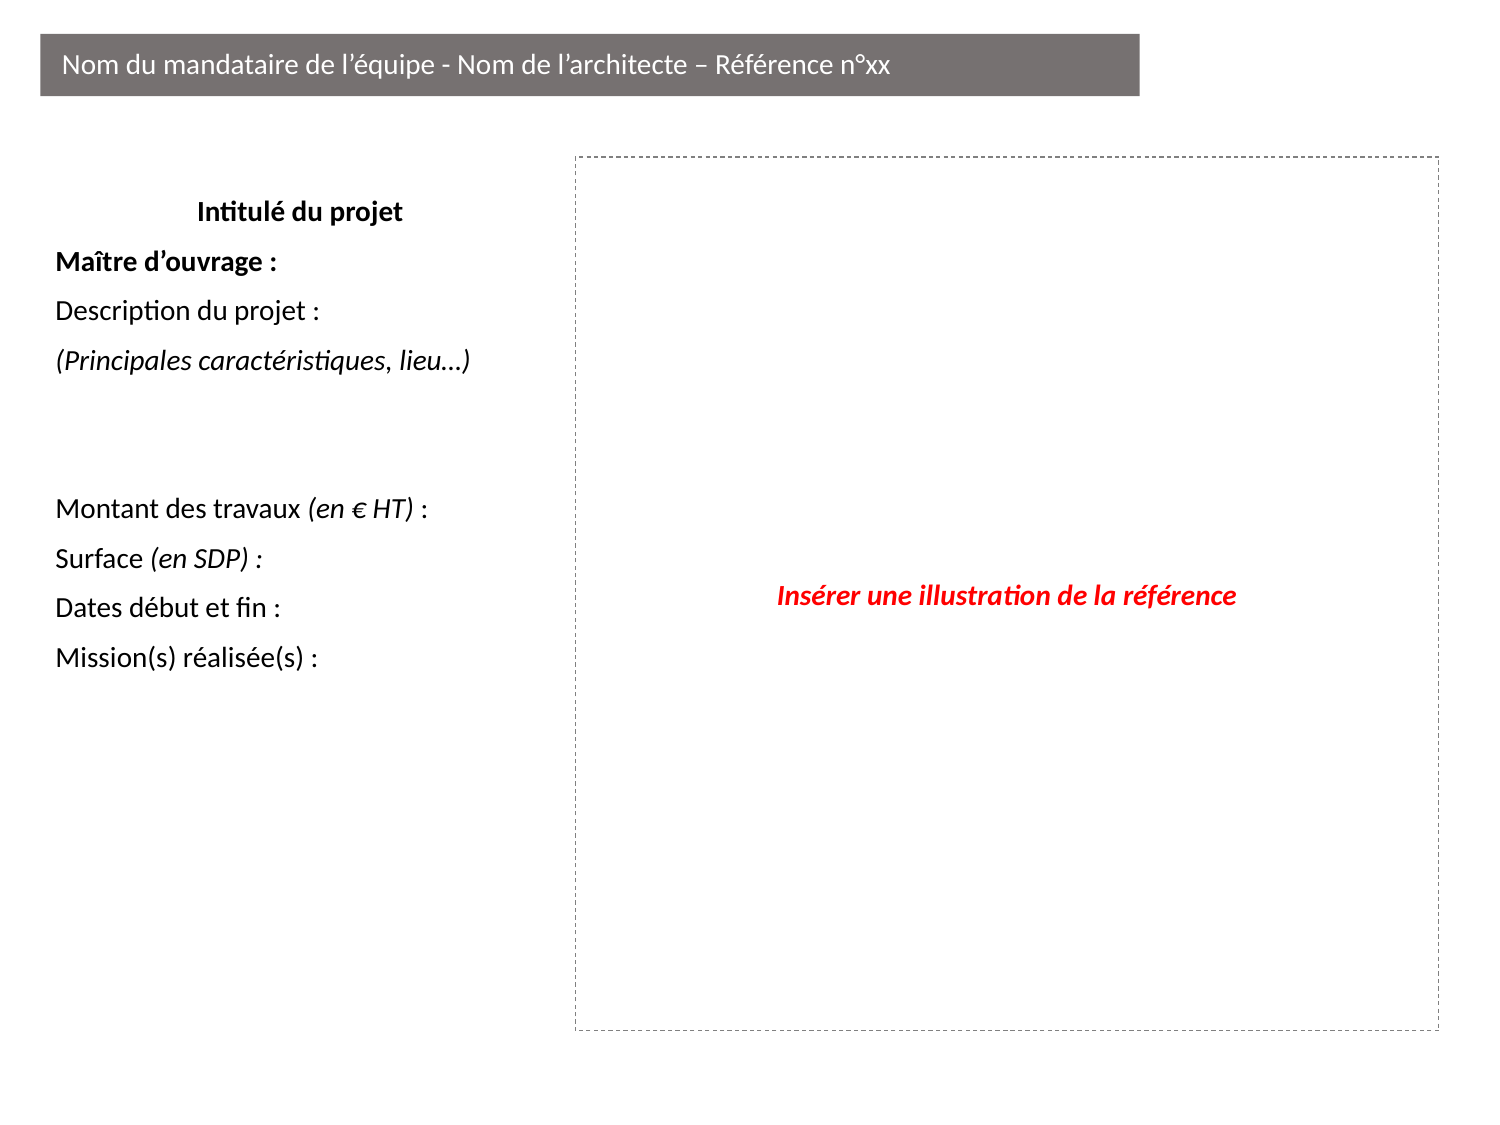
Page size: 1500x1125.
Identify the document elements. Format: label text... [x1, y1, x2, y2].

text_box Intitulé du projet Maître d’ouvrage : Description du projet : (Principales caractéristiques, lieu…) Montant des travaux (en € HT) : Surface (en SDP) : Dates début et fin : Mission(s) réalisée(s) : [40, 184, 561, 681]
text_box Nom du mandataire de l’équipe - Nom de l’architecte – Référence n°xx [40, 33, 1140, 97]
text_box Insérer une illustration de la référence [574, 156, 1440, 1032]
